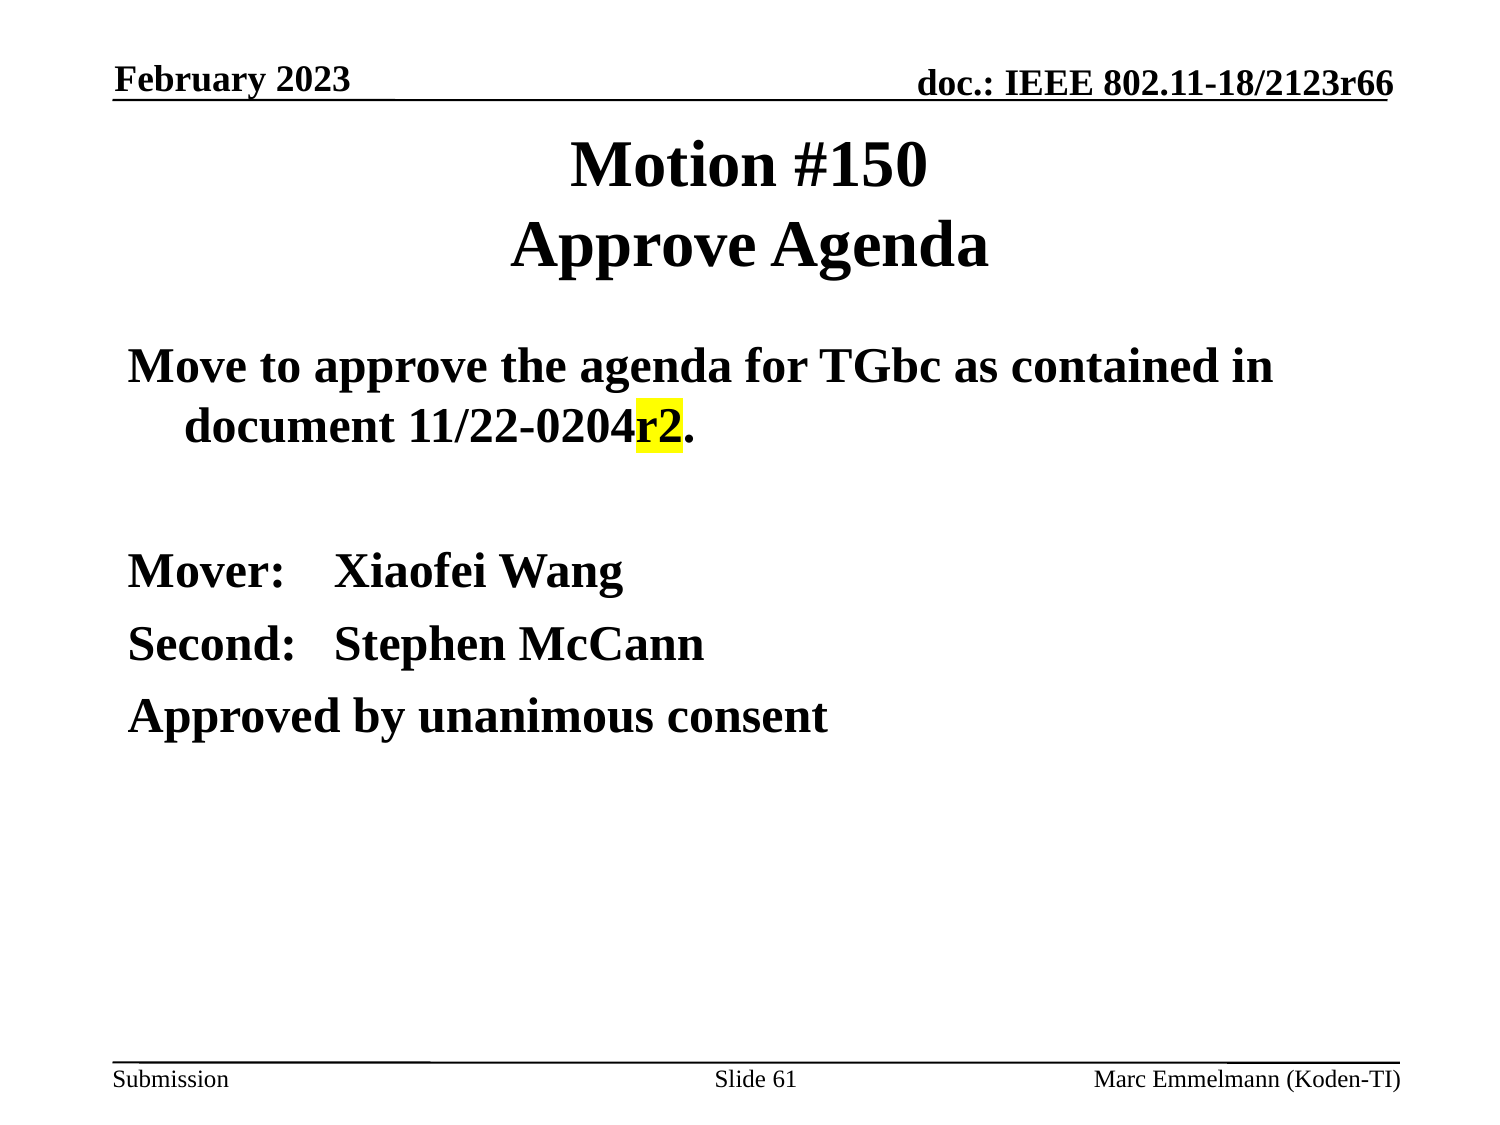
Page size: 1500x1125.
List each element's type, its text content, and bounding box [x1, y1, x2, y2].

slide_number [114, 54, 423, 100]
slide_number Slide 61 [712, 1061, 800, 1123]
title Motion #150 Approve Agenda [112, 112, 1388, 288]
footer Marc Emmelmann (Koden-TI) [878, 1061, 1402, 1093]
list Move to approve the agenda for TGbc as contained in document 11/22-0204r2. Mover: Xiaofei Wang Second: Stephen McCann Approved by unanimous consent [112, 324, 1388, 1000]
